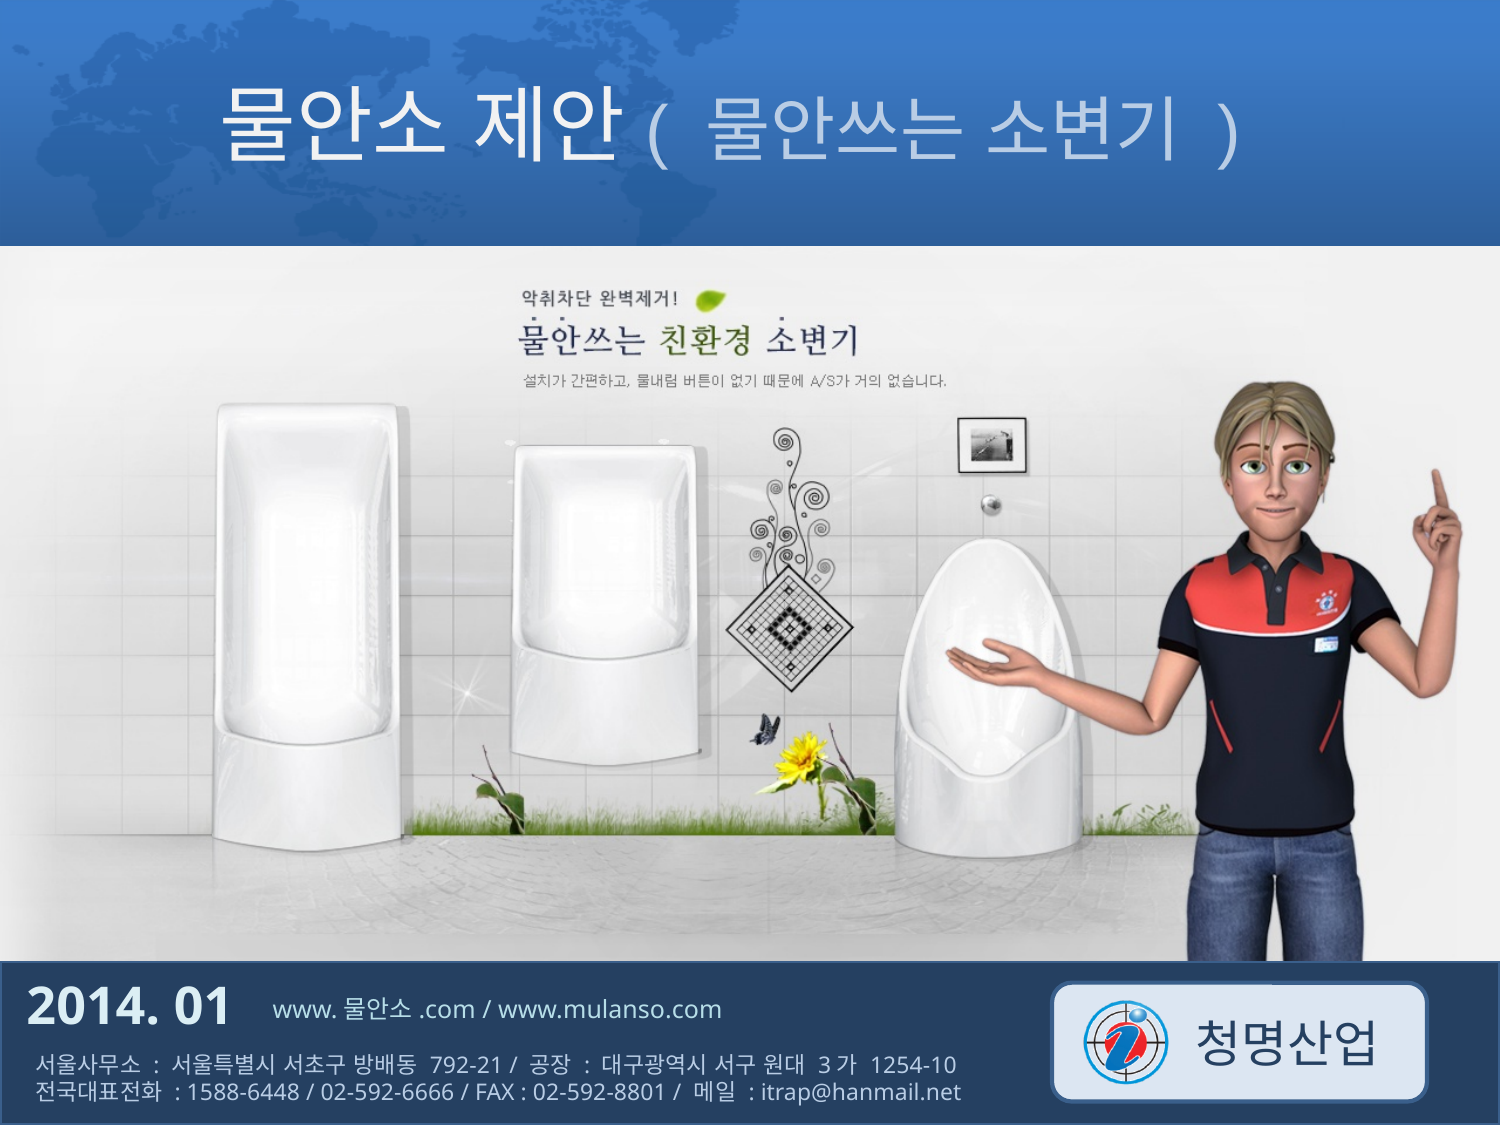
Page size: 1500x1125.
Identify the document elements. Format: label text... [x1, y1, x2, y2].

text_box www.물안소.com / www.mulanso.com [251, 985, 738, 1031]
text_box 청명산업 [1180, 1004, 1500, 1080]
picture [1075, 991, 1176, 1093]
text_box 서울사무소 : 서울특별시 서초구 방배동 792-21 / 공장 : 대구광역시 서구 원대 3가 1254-10 전국대표전화 : 1588-6448 / 02-592-6666 / FAX : 02-592-8801 / 메일 : itrap@hanmail.net [20, 1042, 977, 1113]
text_box [1049, 980, 1430, 1104]
picture [0, 0, 1500, 962]
text_box [0, 968, 1500, 1125]
text_box 2014. 01 [11, 969, 256, 1042]
